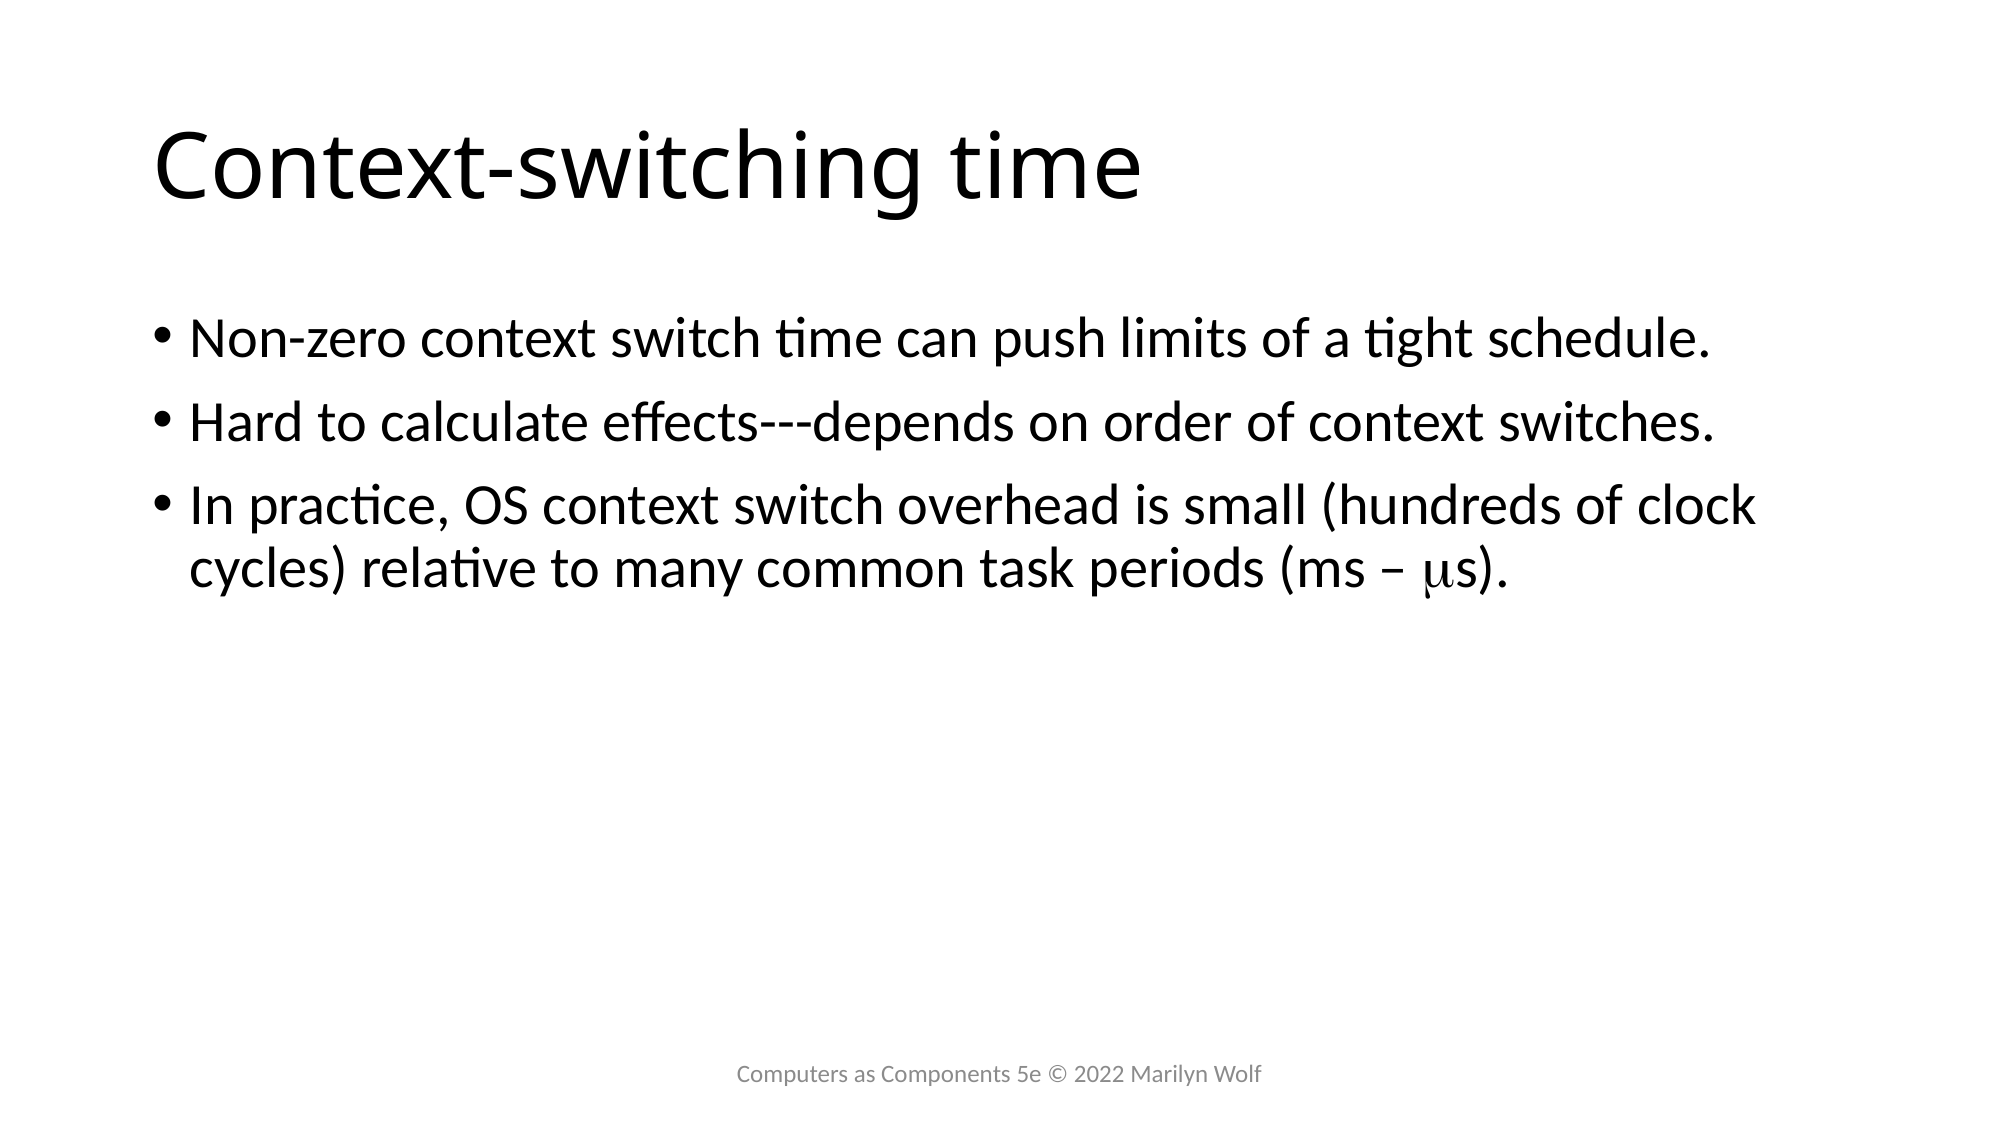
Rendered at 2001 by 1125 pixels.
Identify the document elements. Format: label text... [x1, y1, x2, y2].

list Non-zero context switch time can push limits of a tight schedule. Hard to calculate effects---depends on order of context switches. In practice, OS context switch overhead is small (hundreds of clock cycles) relative to many common task periods (ms – ms). [137, 299, 1863, 1014]
title Context-switching time [137, 59, 1863, 278]
footer Computers as Components 5e © 2022 Marilyn Wolf [662, 1042, 1338, 1103]
